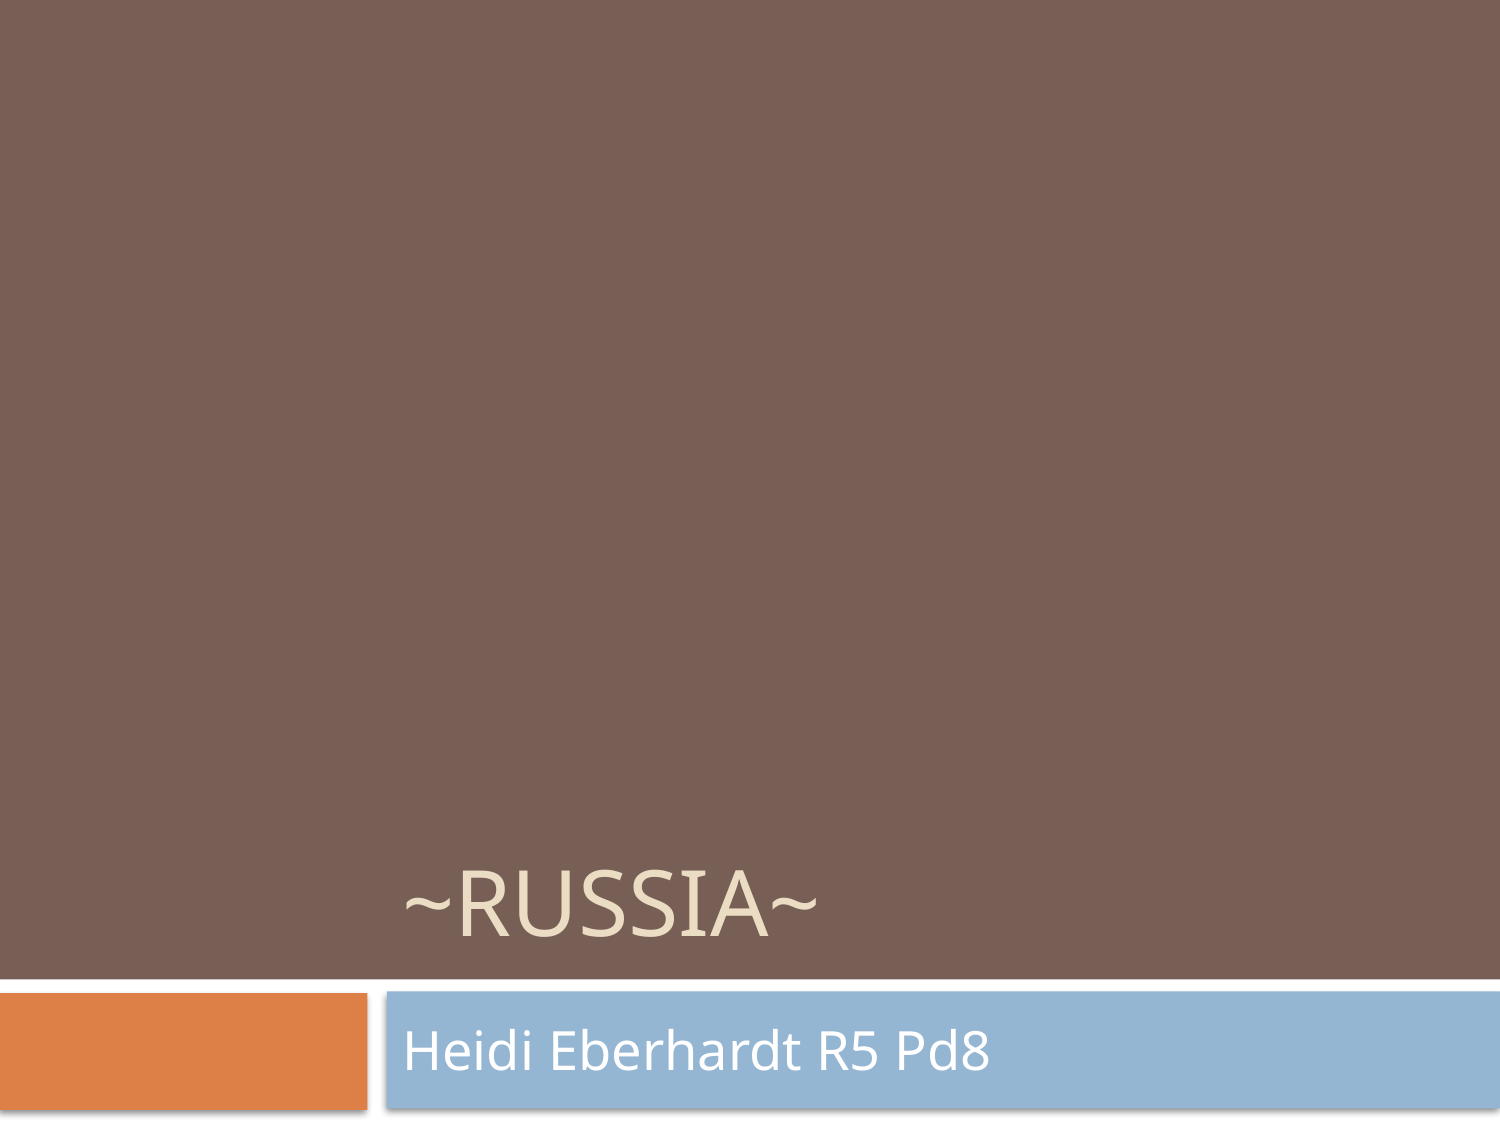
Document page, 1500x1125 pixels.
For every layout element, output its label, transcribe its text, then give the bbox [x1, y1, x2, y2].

subtitle Heidi Eberhardt R5 Pd8 [387, 992, 1488, 1105]
title ~Russia~ [387, 662, 1450, 963]
